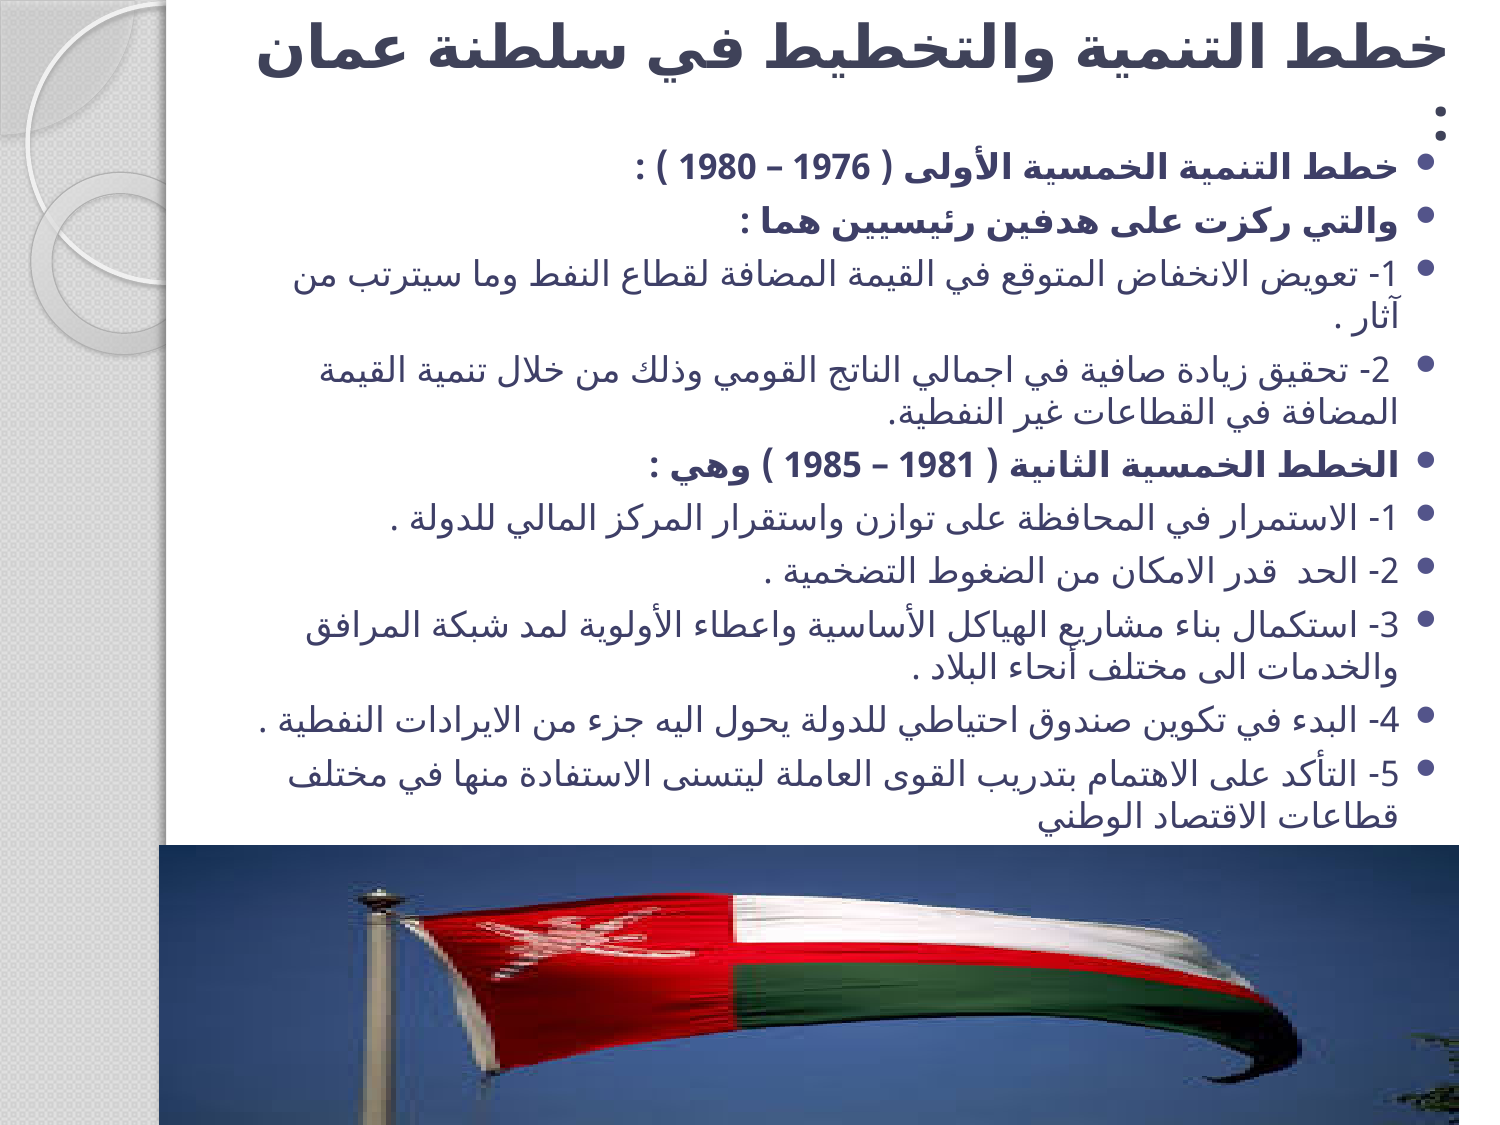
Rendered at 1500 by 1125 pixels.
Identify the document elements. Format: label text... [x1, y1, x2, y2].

title خطط التنمية والتخطيط في سلطنة عمان : [235, 0, 1466, 137]
list خطط التنمية الخمسية الأولى ( 1976 – 1980 ) : والتي ركزت على هدفين رئيسيين هما : 1‑ تعويض الانخفاض المتوقع في القيمة المضافة لقطاع النفط وما سيترتب من آثار . 2‑ تحقيق زيادة صافية في اجمالي الناتج القومي وذلك من خلال تنمية القيمة المضافة في القطاعات غير النفطية. الخطط الخمسية الثانية ( 1981 – 1985 ) وهي : 1‑ الاستمرار في المحافظة على توازن واستقرار المركز المالي للدولة . 2‑ الحد قدر الامكان من الضغوط التضخمية . 3‑ استكمال بناء مشاريع الهياكل الأساسية واعطاء الأولوية لمد شبكة المرافق والخدمات الى مختلف أنحاء البلاد . 4‑ البدء في تكوين صندوق احتياطي للدولة يحول اليه جزء من الايرادات النفطية . 5‑ التأكد على الاهتمام بتدريب القوى العاملة ليتسنى الاستفادة منها في مختلف قطاعات الاقتصاد الوطني [235, 137, 1466, 882]
picture [159, 845, 1459, 1125]
